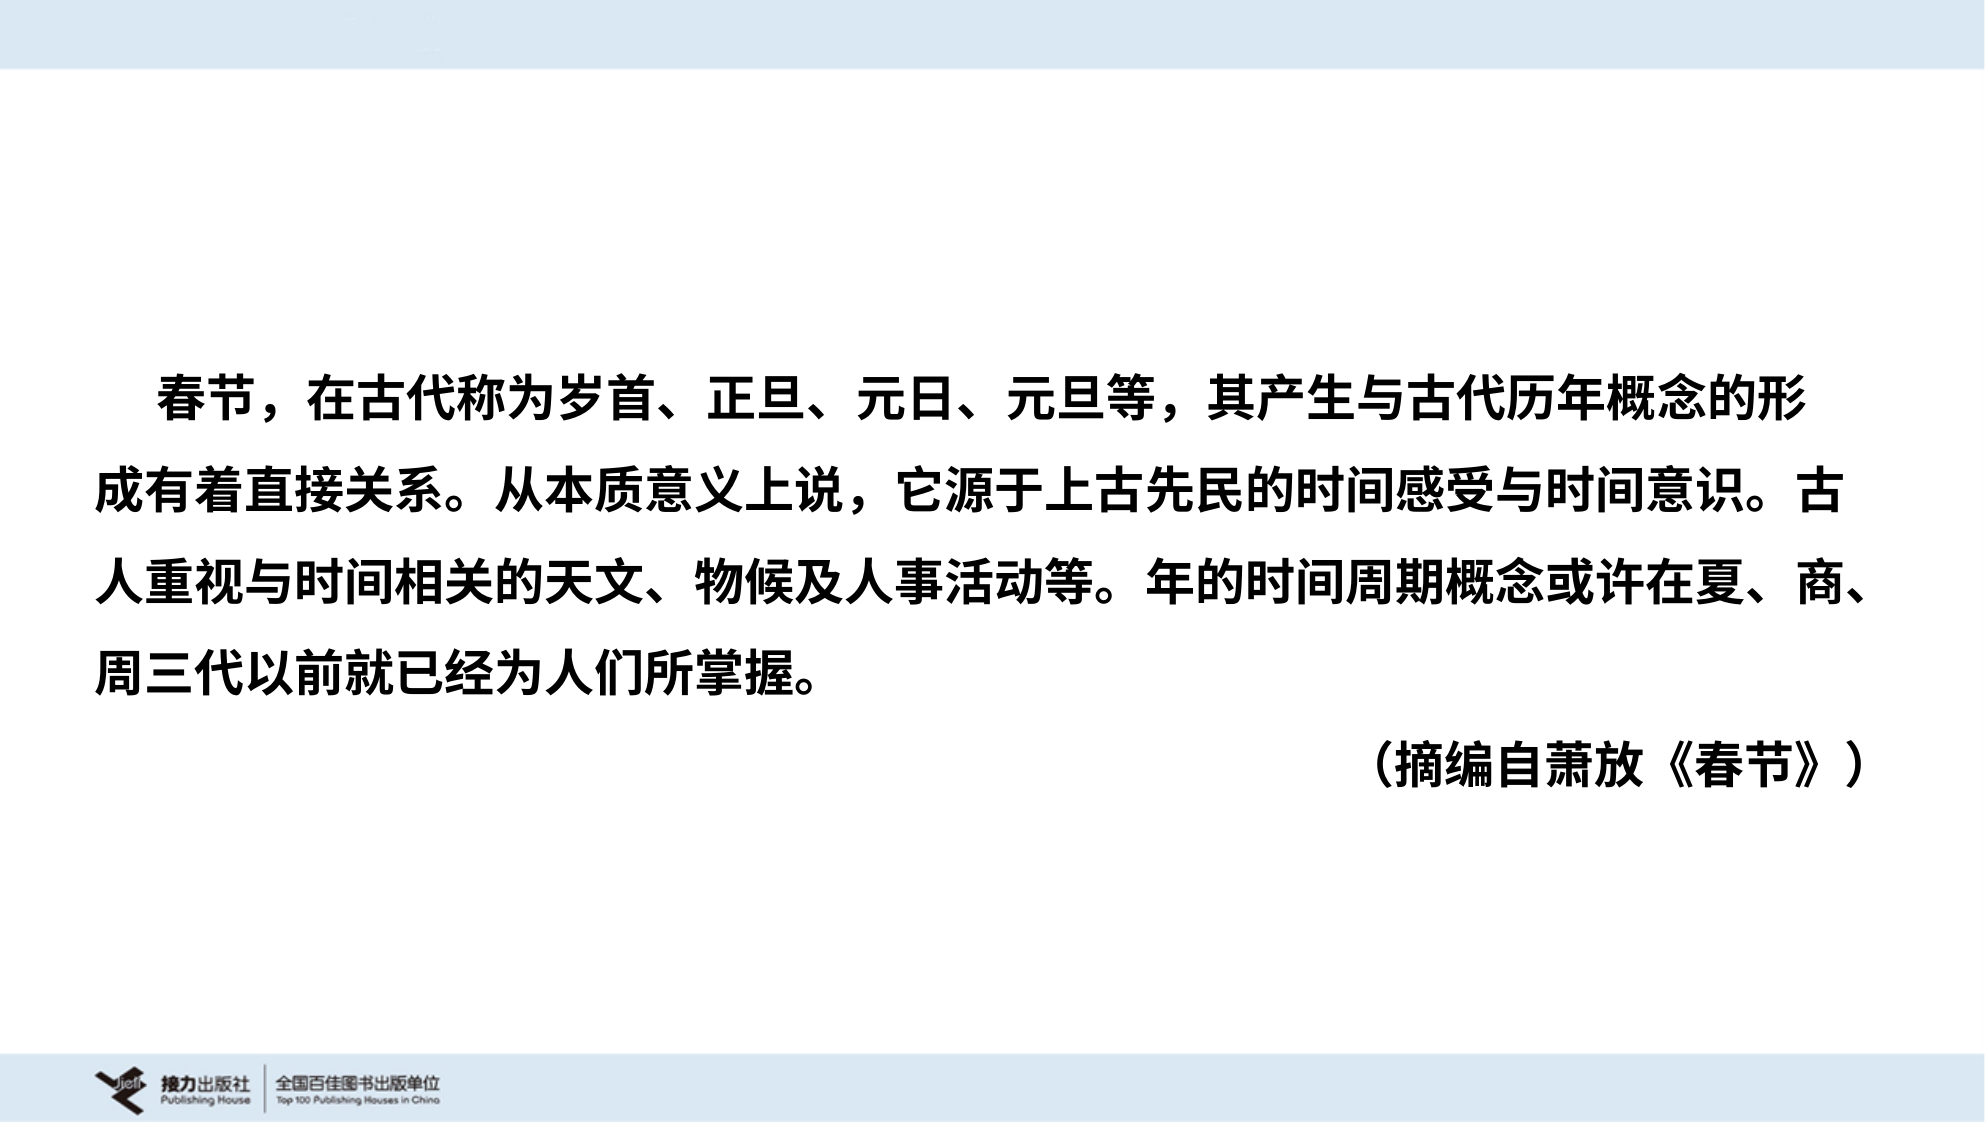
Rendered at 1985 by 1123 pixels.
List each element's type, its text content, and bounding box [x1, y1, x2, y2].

picture [0, 0, 1985, 1122]
text_box 春节，在古代称为岁首、正旦、元日、元旦等，其产生与古代历年概念的形 成有着直接关系。从本质意义上说，它源于上古先民的时间感受与时间意识。古 人重视与时间相关的天文、物候及人事活动等。年的时间周期概念或许在夏、商、 周三代以前就已经为人们所掌握。 （摘编自萧放《春节》） [94, 335, 1892, 794]
